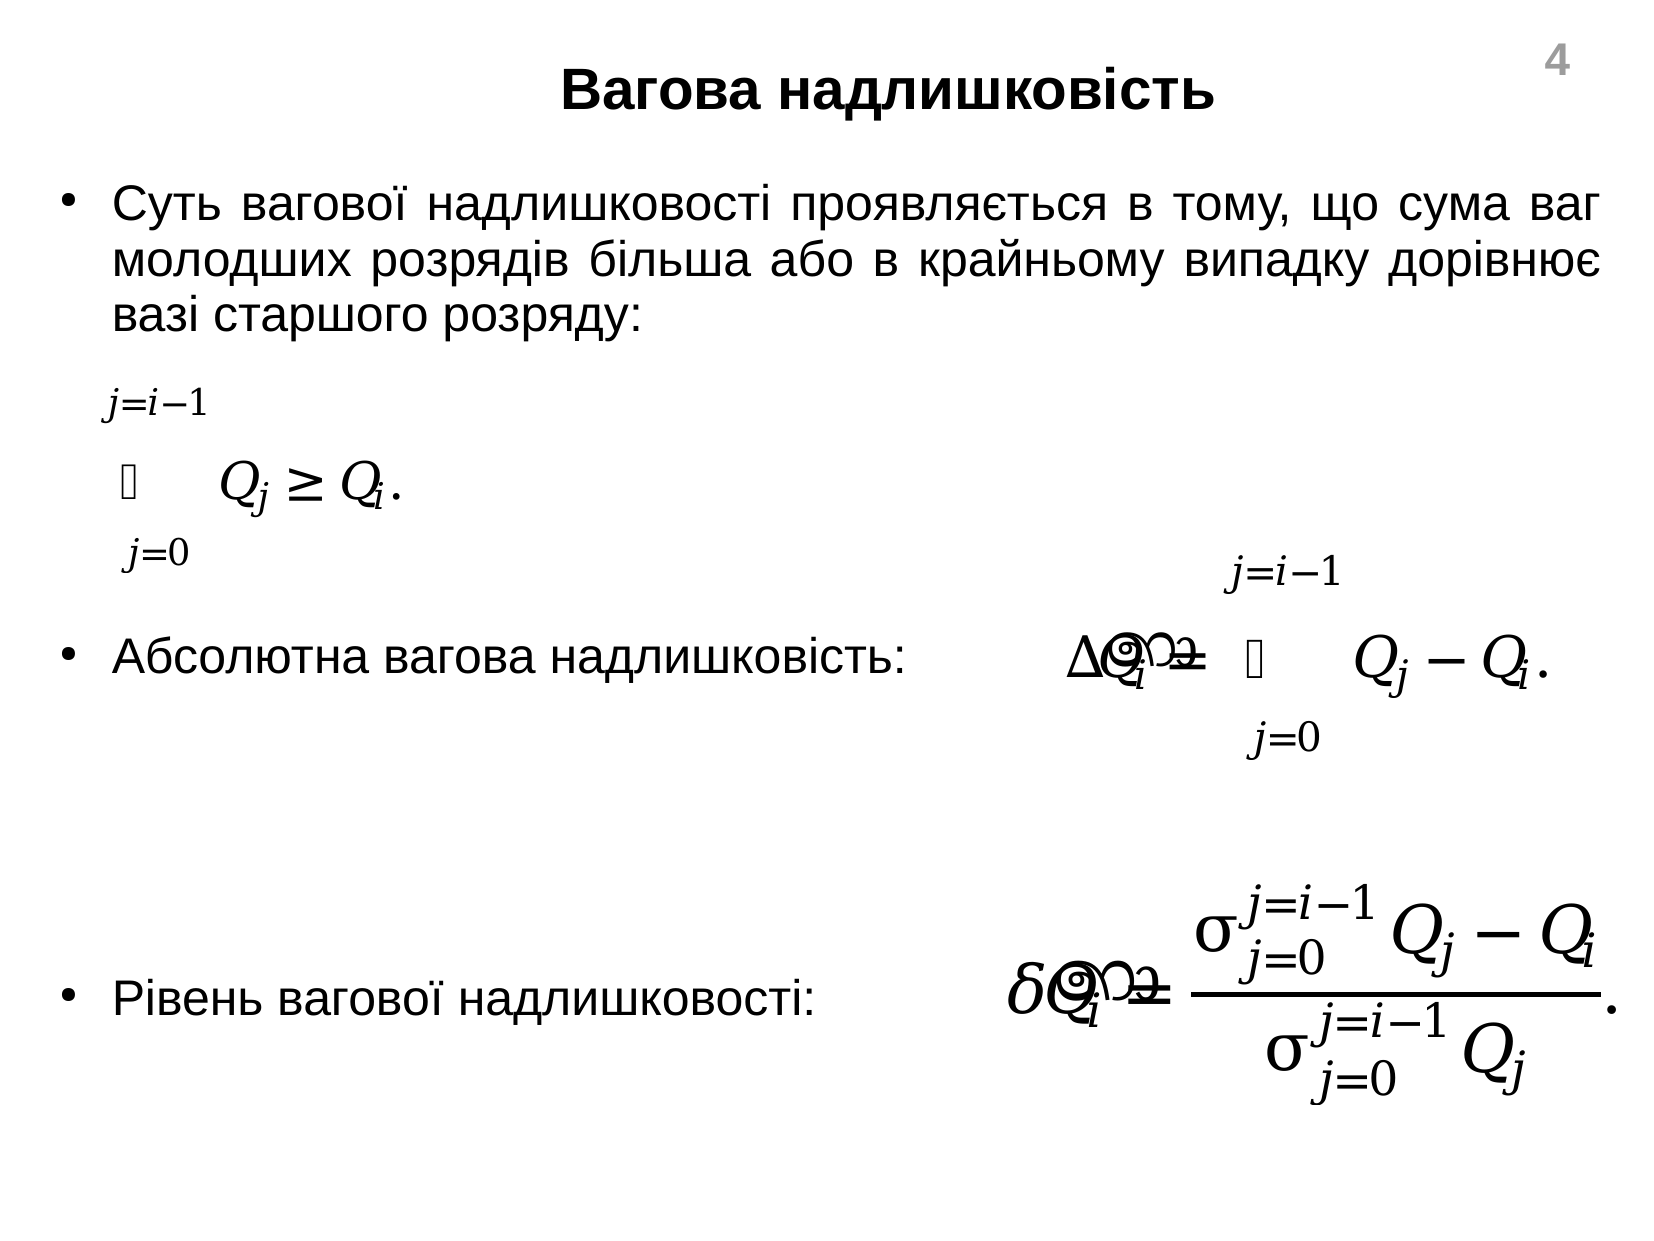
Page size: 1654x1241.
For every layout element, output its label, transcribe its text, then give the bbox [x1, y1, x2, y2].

text_box Вагова надлишковість [543, 52, 1477, 148]
picture [980, 877, 1654, 1105]
picture [0, 382, 497, 573]
picture [1009, 548, 1602, 760]
text_box Суть вагової надлишковості проявляється в тому, що сума ваг молодших розрядів більша або в крайньому випадку дорівнює вазі старшого розряду: Абсолютна вагова надлишковість: Рівень вагової надлишковості: [42, 171, 1602, 1223]
